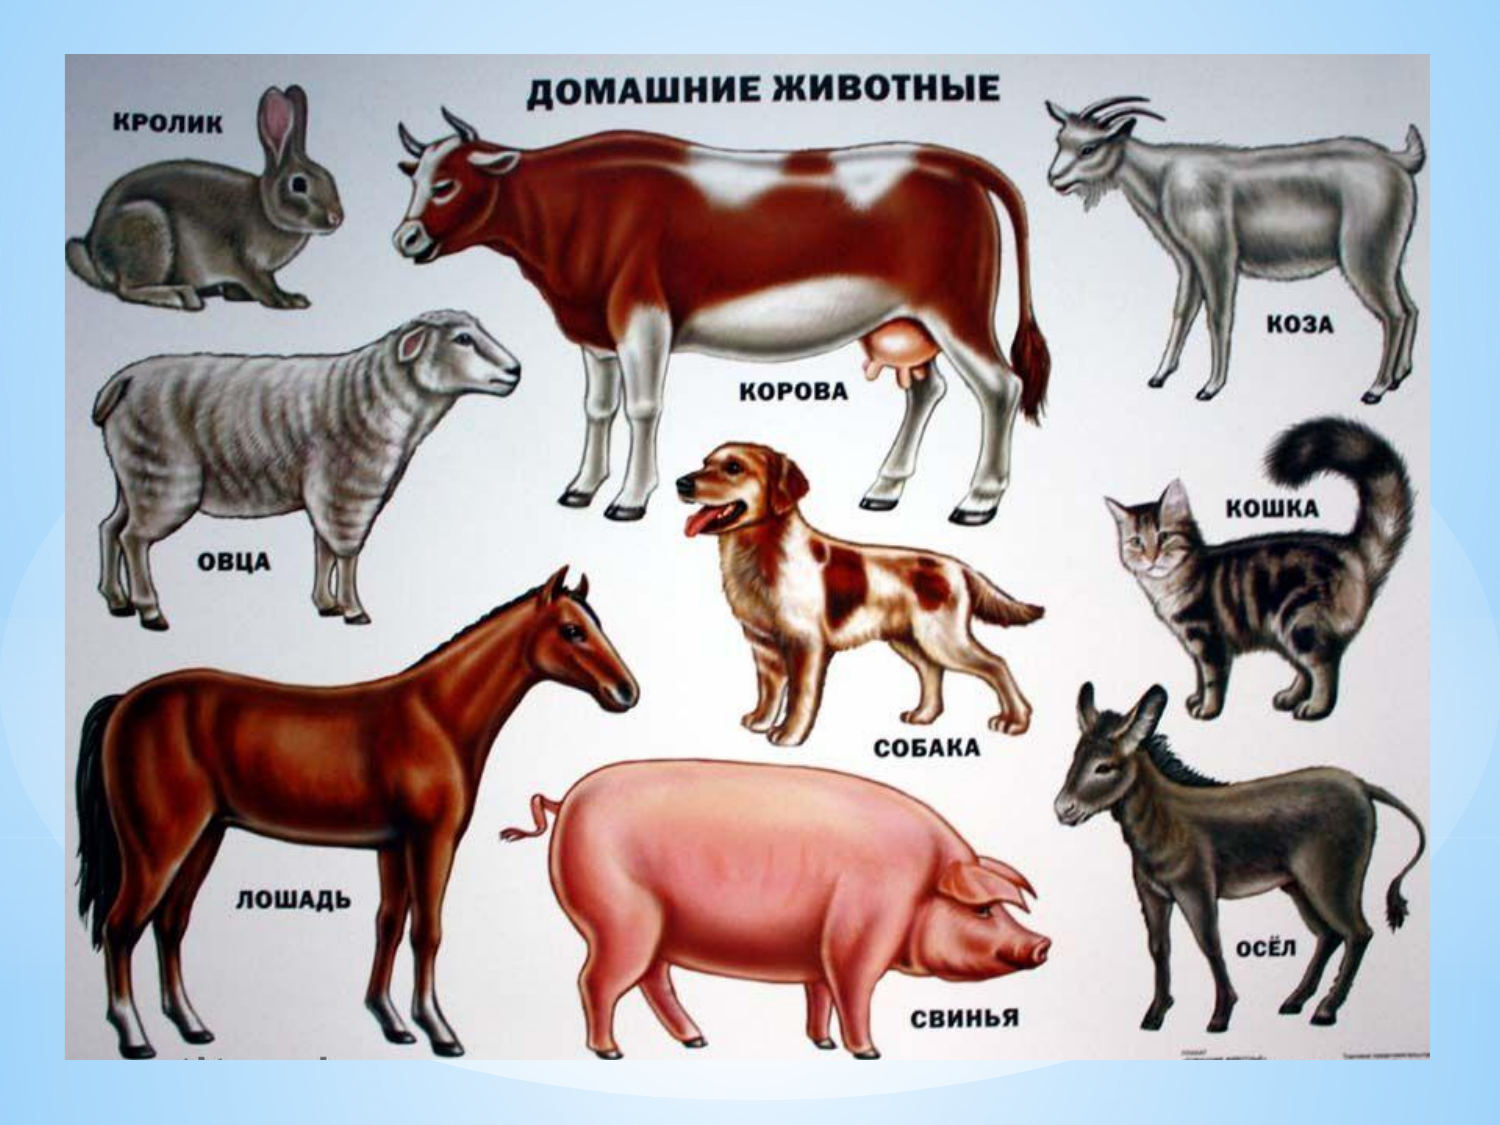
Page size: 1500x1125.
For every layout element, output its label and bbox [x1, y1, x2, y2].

picture [64, 54, 1431, 1060]
